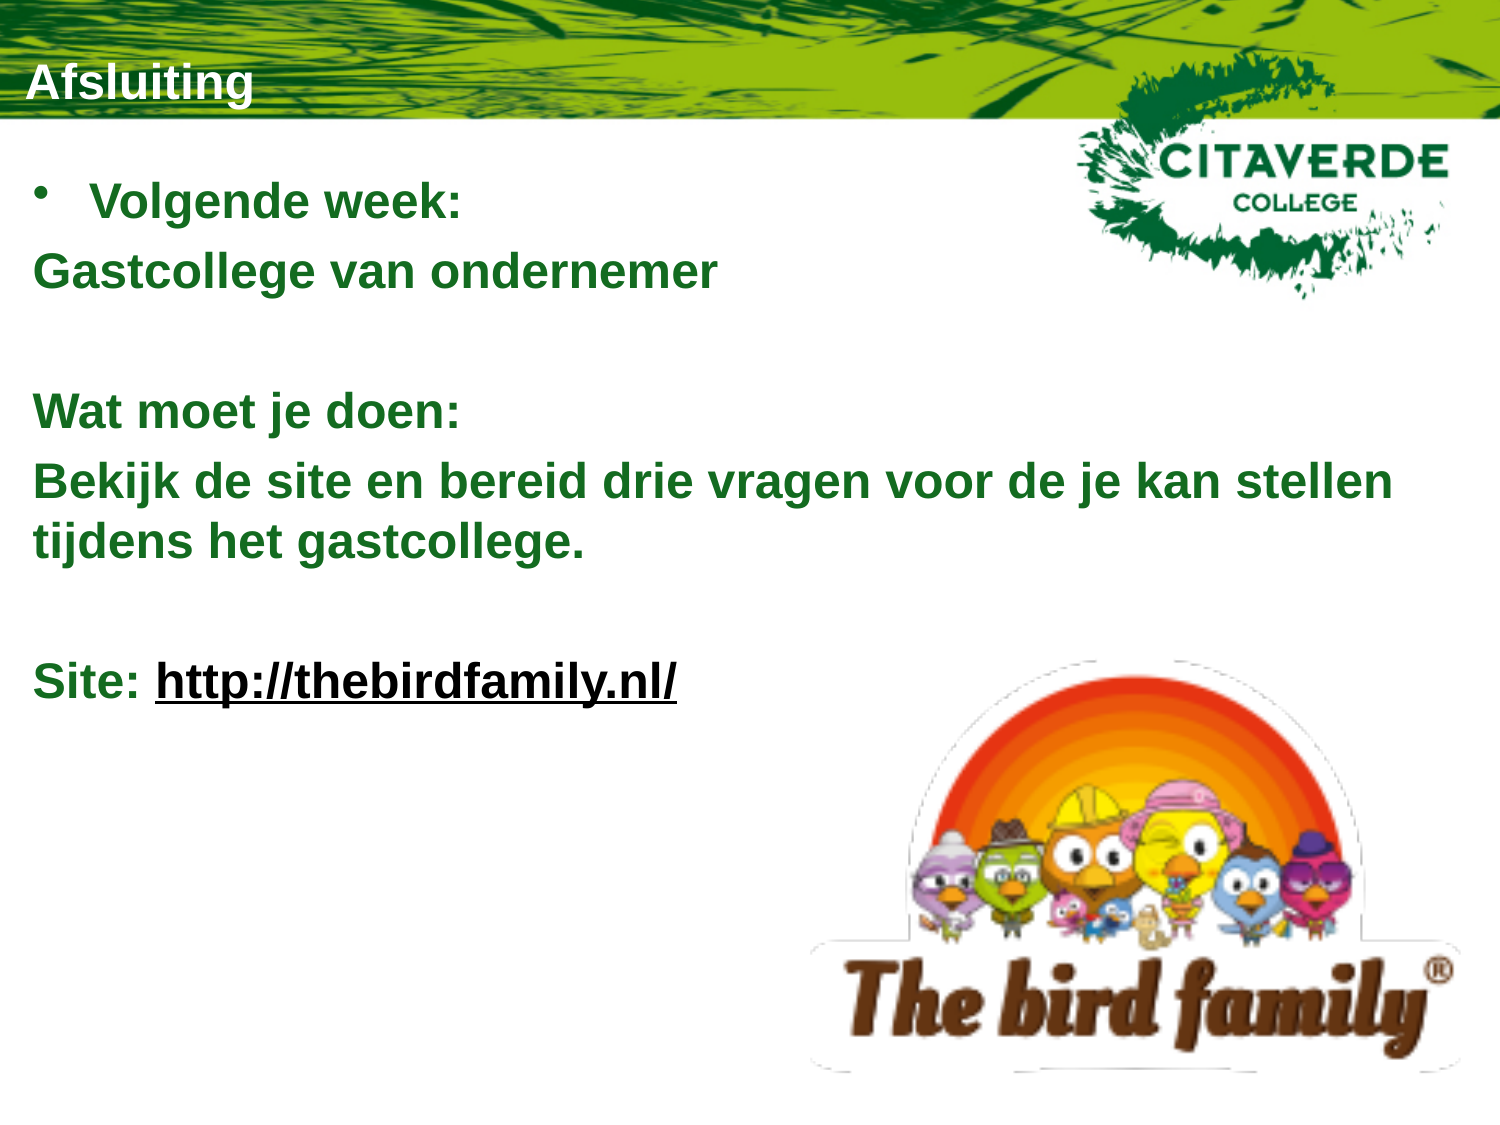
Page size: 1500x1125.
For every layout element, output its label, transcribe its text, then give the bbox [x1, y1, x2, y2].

title Afsluiting [9, 45, 1285, 114]
list Volgende week: Gastcollege van ondernemer Wat moet je doen: Bekijk de site en bereid drie vragen voor de je kan stellen tijdens het gastcollege. Site: http://thebirdfamily.nl/ [17, 160, 1447, 1094]
picture [0, 0, 1500, 1125]
